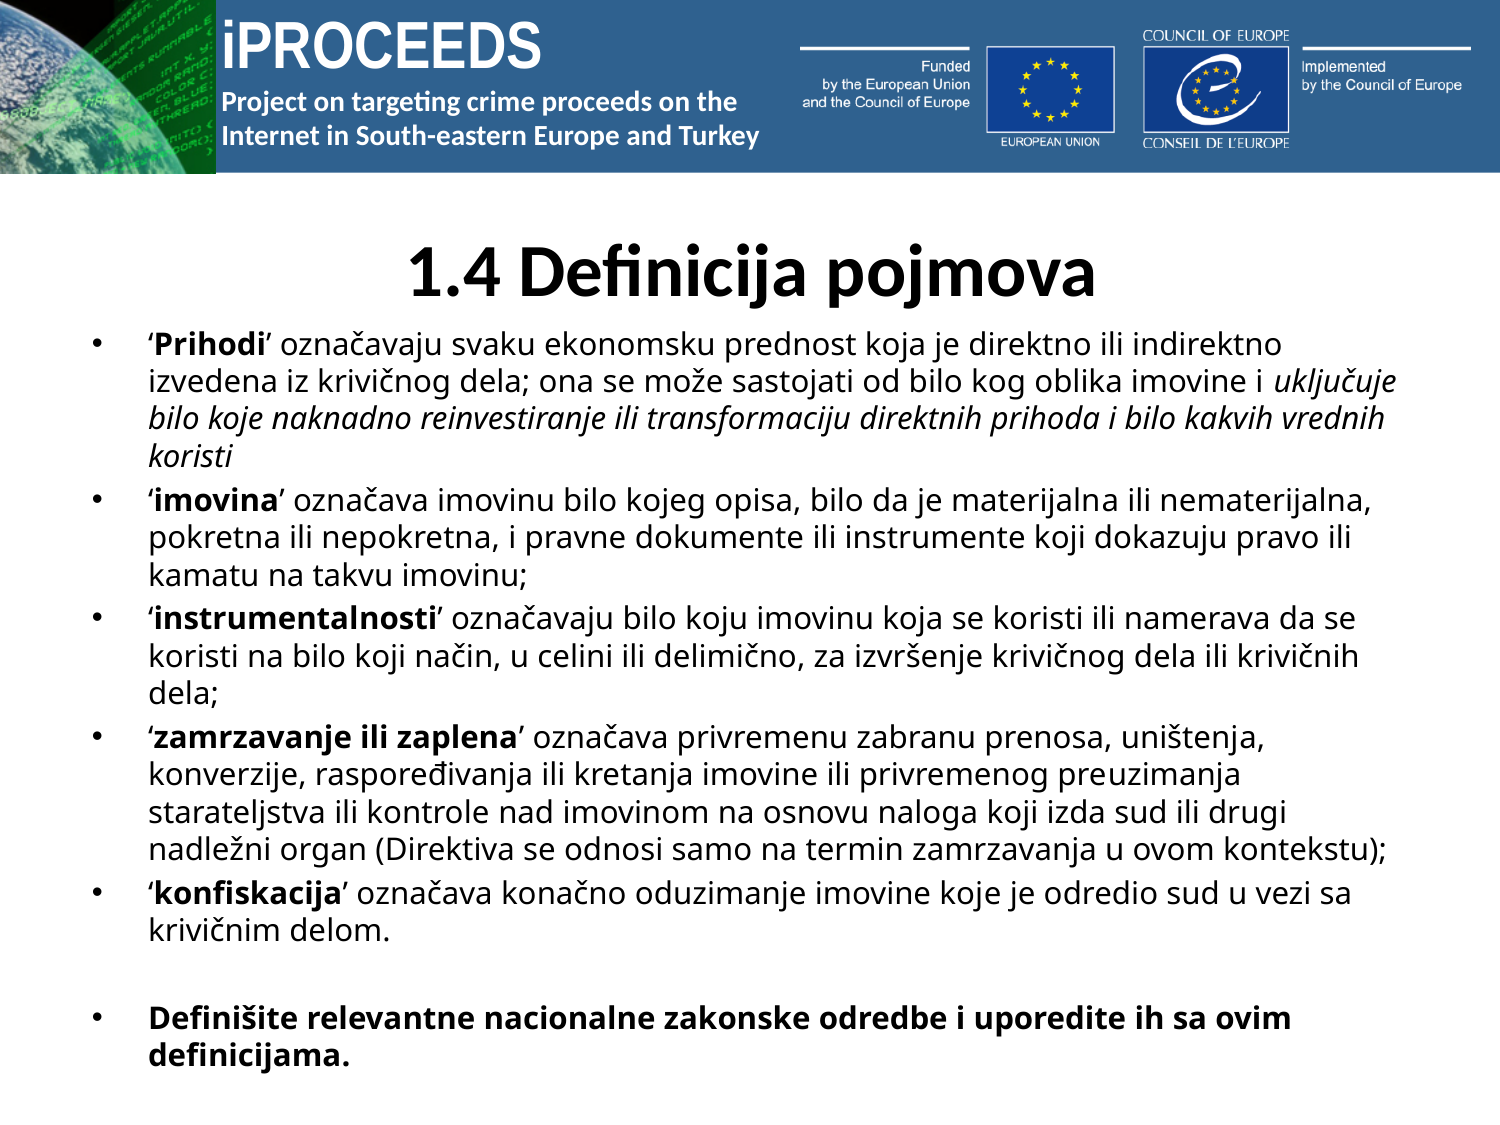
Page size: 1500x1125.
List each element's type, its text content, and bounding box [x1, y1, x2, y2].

picture [800, 30, 1471, 148]
picture [0, 0, 216, 174]
list ‘Prihodi’ označavaju svaku ekonomsku prednost koja je direktno ili indirektno izvedena iz krivičnog dela; ona se može sastojati od bilo kog oblika imovine i uključuje bilo koje naknadno reinvestiranje ili transformaciju direktnih prihoda i bilo kakvih vrednih koristi ‘imovina’ označava imovinu bilo kojeg opisa, bilo da je materijalna ili nematerijalna, pokretna ili nepokretna, i pravne dokumente ili instrumente koji dokazuju pravo ili kamatu na takvu imovinu; ‘instrumentalnosti’ označavaju bilo koju imovinu koja se koristi ili namerava da se koristi na bilo koji način, u celini ili delimično, za izvršenje krivičnog dela ili krivičnih dela; ‘zamrzavanje ili zaplena’ označava privremenu zabranu prenosa, uništenja, konverzije, raspoređivanja ili kretanja imovine ili privremenog preuzimanja starateljstva ili kontrole nad imovinom na osnovu naloga koji izda sud ili drugi nadležni organ (Direktiva se odnosi samo na termin zamrzavanja u ovom kontekstu); ‘konfiskacija’ označava konačno oduzimanje imovine koje je odredio sud u vezi sa krivičnim delom. Definišite relevantne nacionalne zakonske odredbe i uporedite ih sa ovim definicijama. [76, 316, 1428, 1017]
title 1.4 Definicija pojmova [76, 210, 1428, 282]
